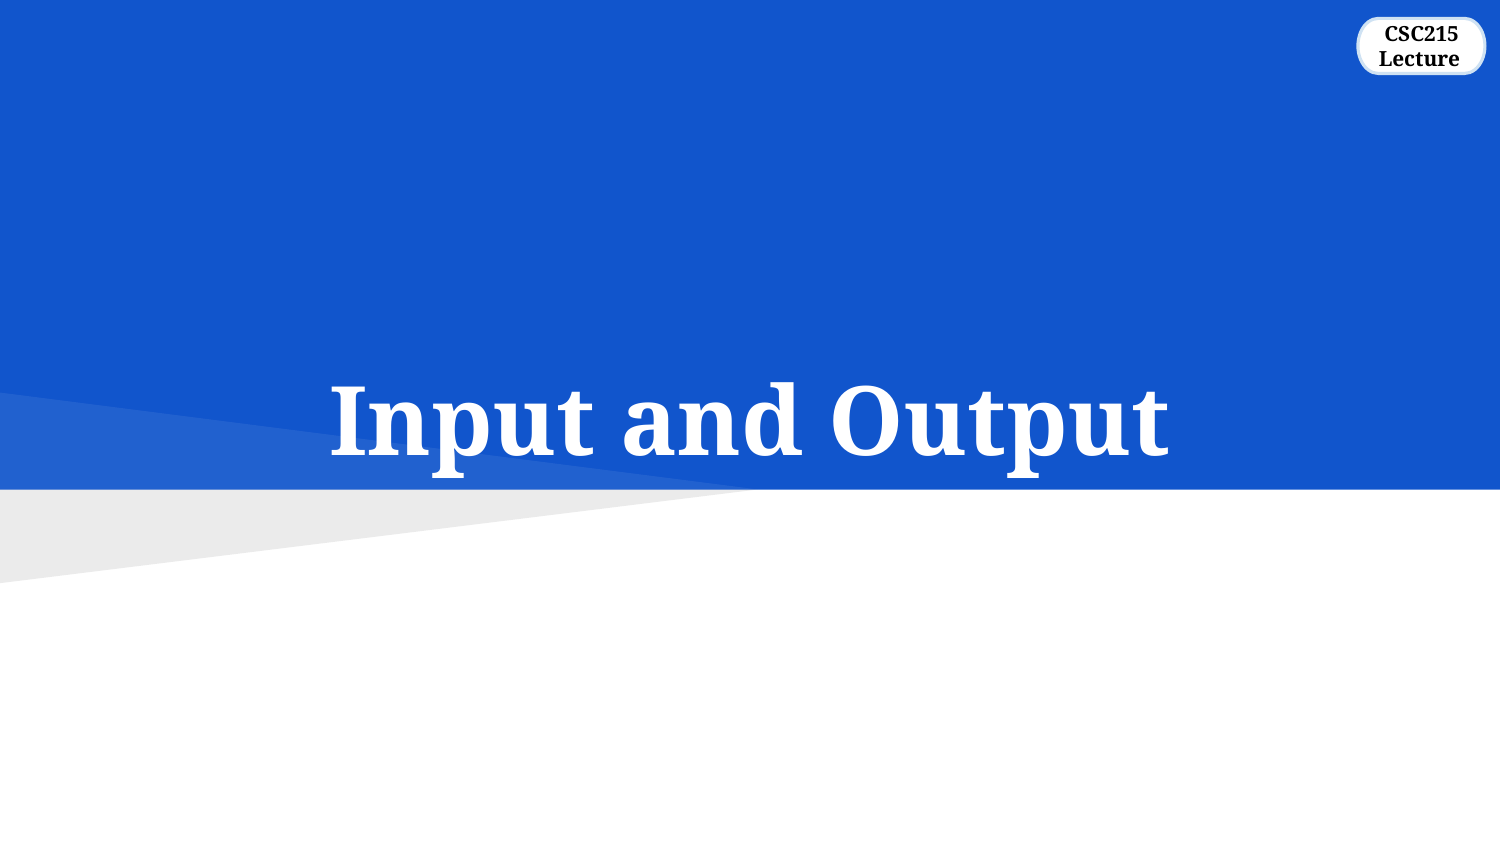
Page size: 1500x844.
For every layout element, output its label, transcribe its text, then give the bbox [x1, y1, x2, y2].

text_box CSC215 Lecture [1357, 18, 1485, 74]
title Input and Output [112, 286, 1388, 490]
